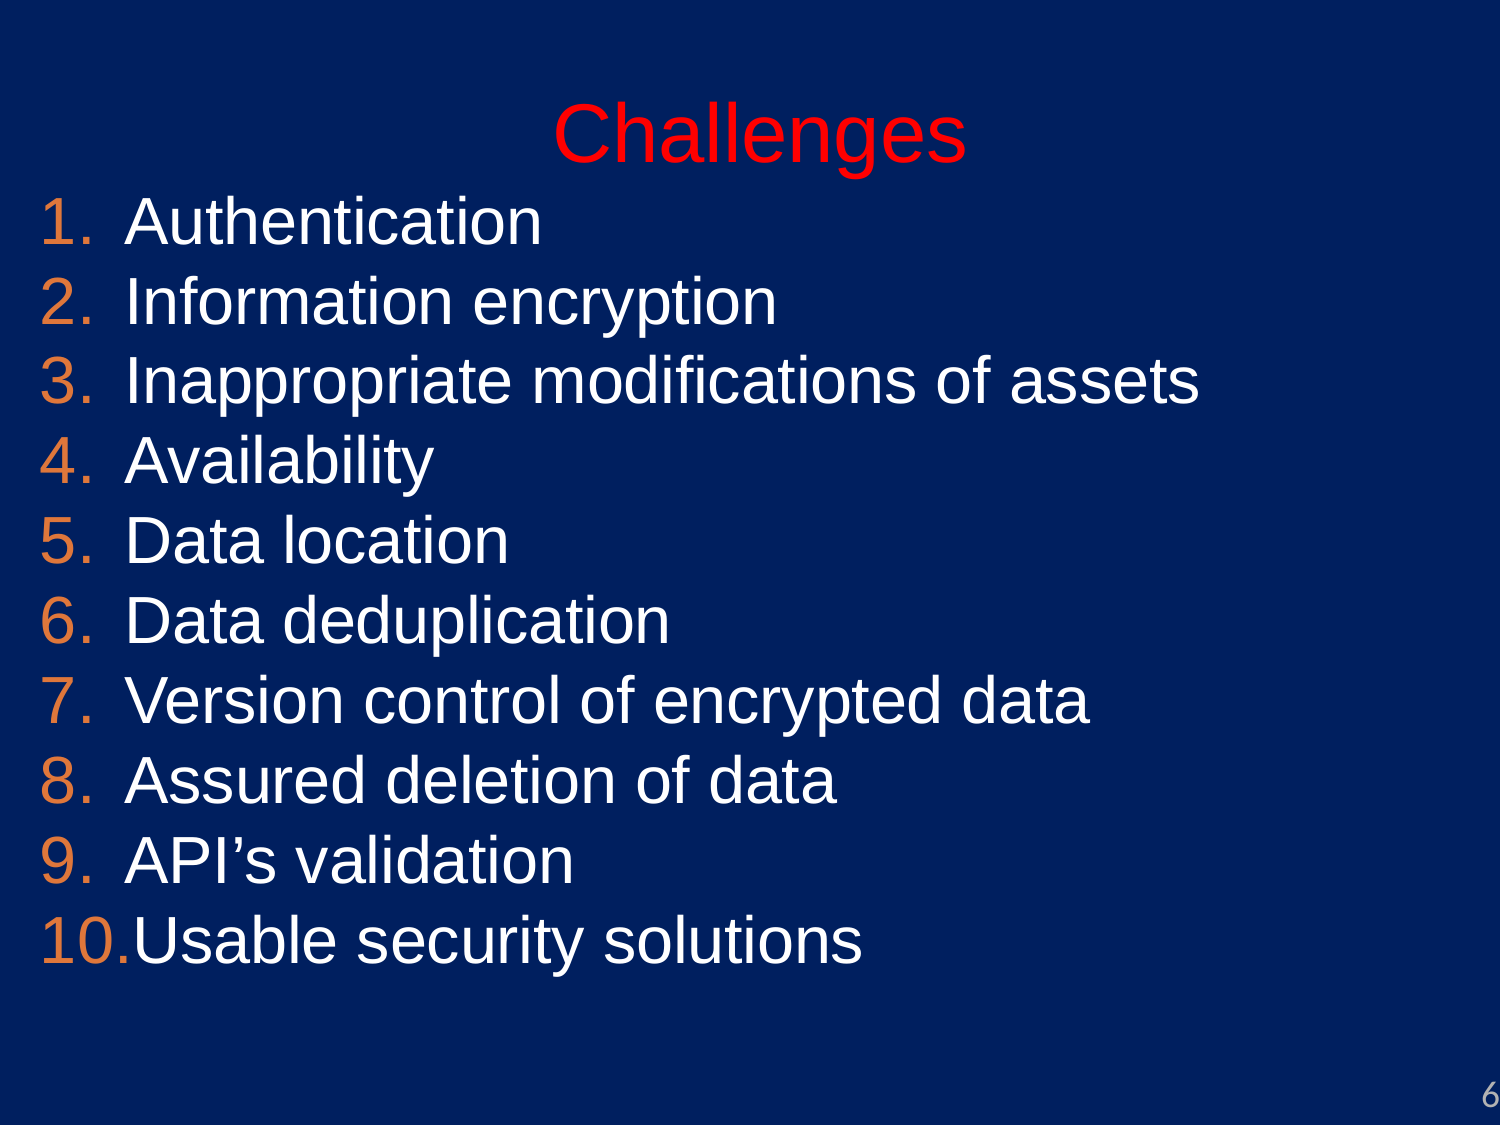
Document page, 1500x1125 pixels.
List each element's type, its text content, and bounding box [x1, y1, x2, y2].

title Challenges [44, 53, 1456, 267]
text_box Authentication Information encryption Inappropriate modifications of assets Availability Data location Data deduplication Version control of encrypted data Assured deletion of data API’s validation Usable security solutions [37, 177, 1226, 978]
slide_number 6 [1437, 1069, 1500, 1125]
